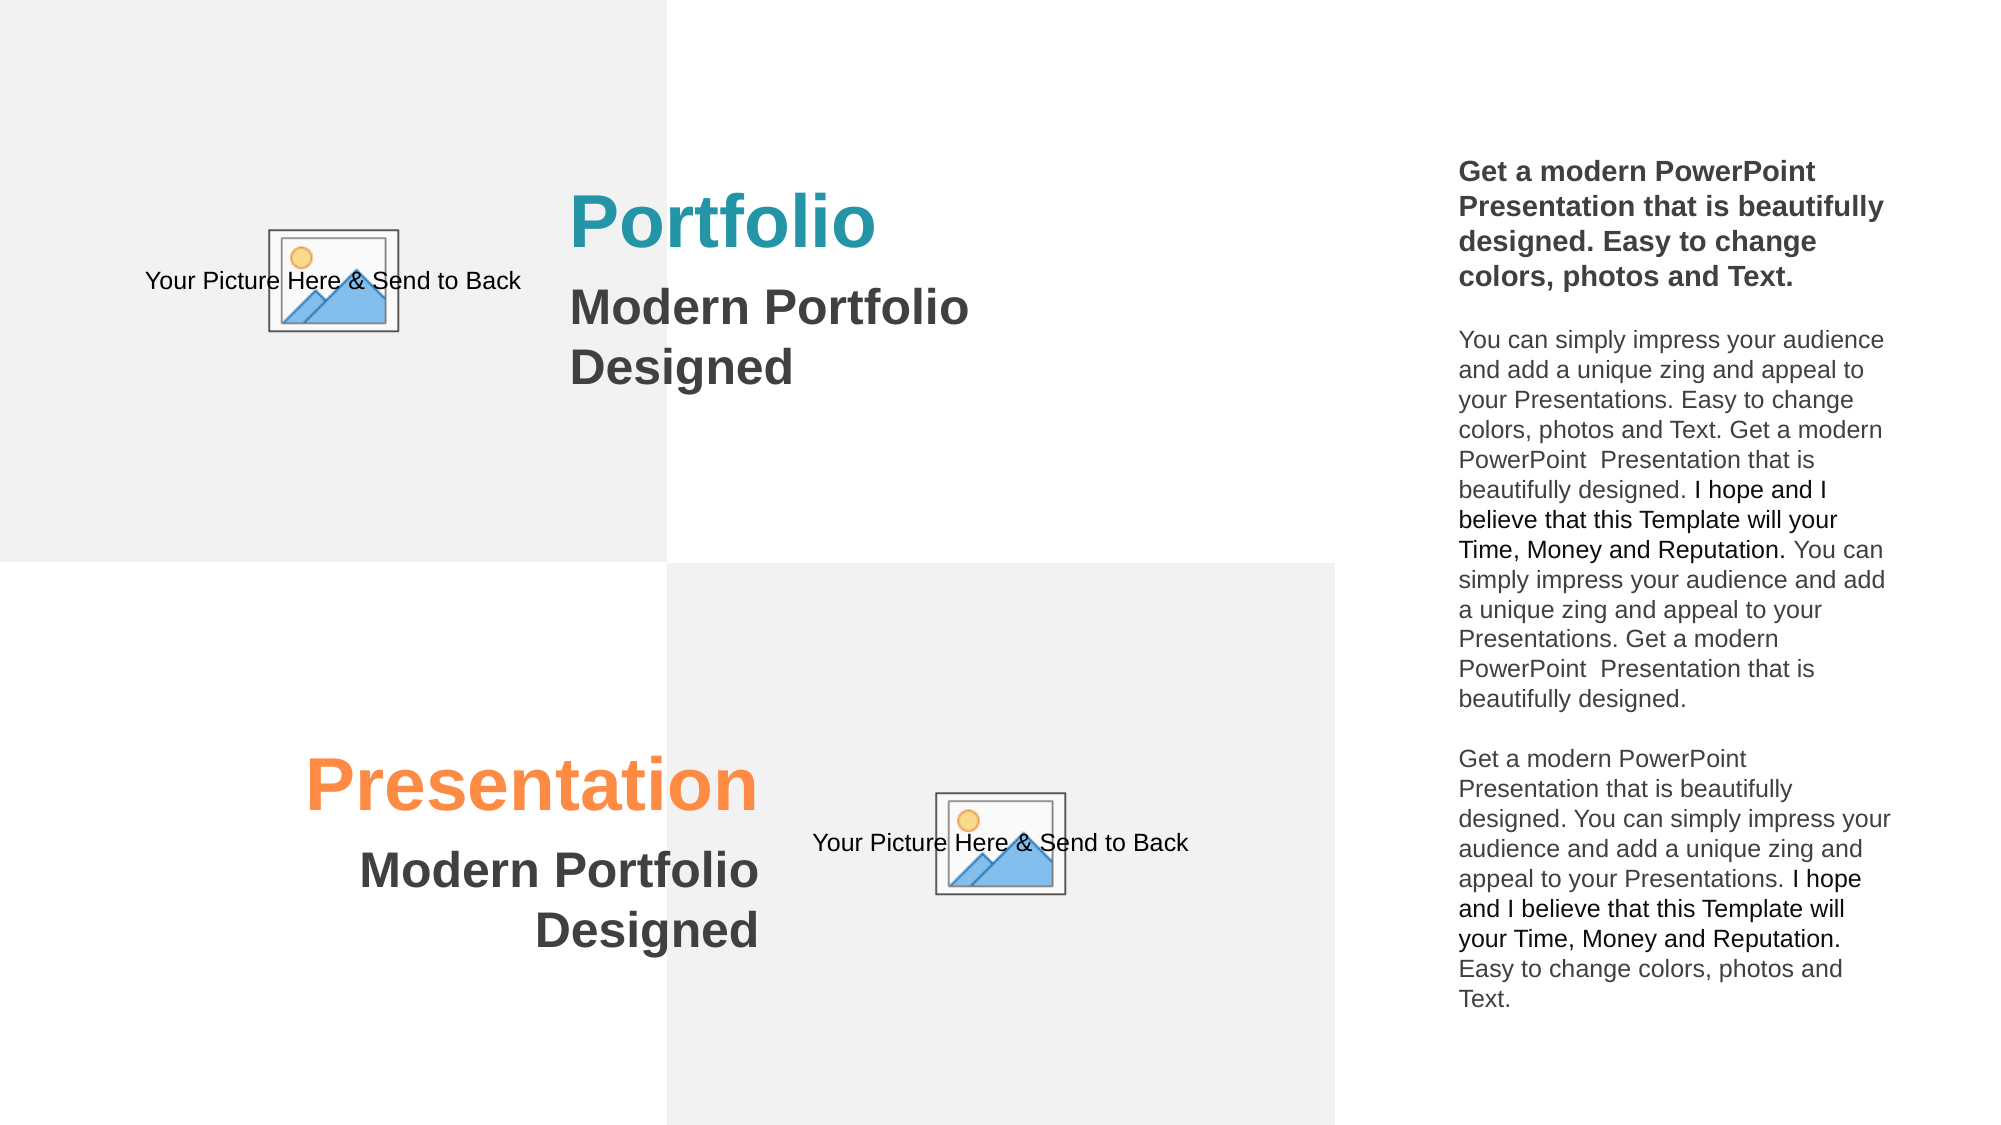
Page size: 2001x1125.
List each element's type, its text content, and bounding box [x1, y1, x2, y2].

text_box You can simply impress your audience and add a unique zing and appeal to your Presentations. Easy to change colors, photos and Text. Get a modern PowerPoint Presentation that is beautifully designed. I hope and I believe that this Template will your Time, Money and Reputation. You can simply impress your audience and add a unique zing and appeal to your Presentations. Get a modern PowerPoint Presentation that is beautifully designed. Get a modern PowerPoint Presentation that is beautifully designed. You can simply impress your audience and add a unique zing and appeal to your Presentations. I hope and I believe that this Template will your Time, Money and Reputation. Easy to change colors, photos and Text. [1443, 316, 1910, 1020]
text_box Portfolio [668, 158, 1052, 268]
text_box Modern Portfolio Designed [668, 267, 988, 403]
text_box Get a modern PowerPoint Presentation that is beautifully designed. Easy to change colors, photos and Text. [1443, 144, 1910, 300]
text_box Presentation [277, 721, 667, 830]
picture [0, 0, 1335, 1125]
text_box Modern Portfolio Designed [341, 829, 667, 965]
